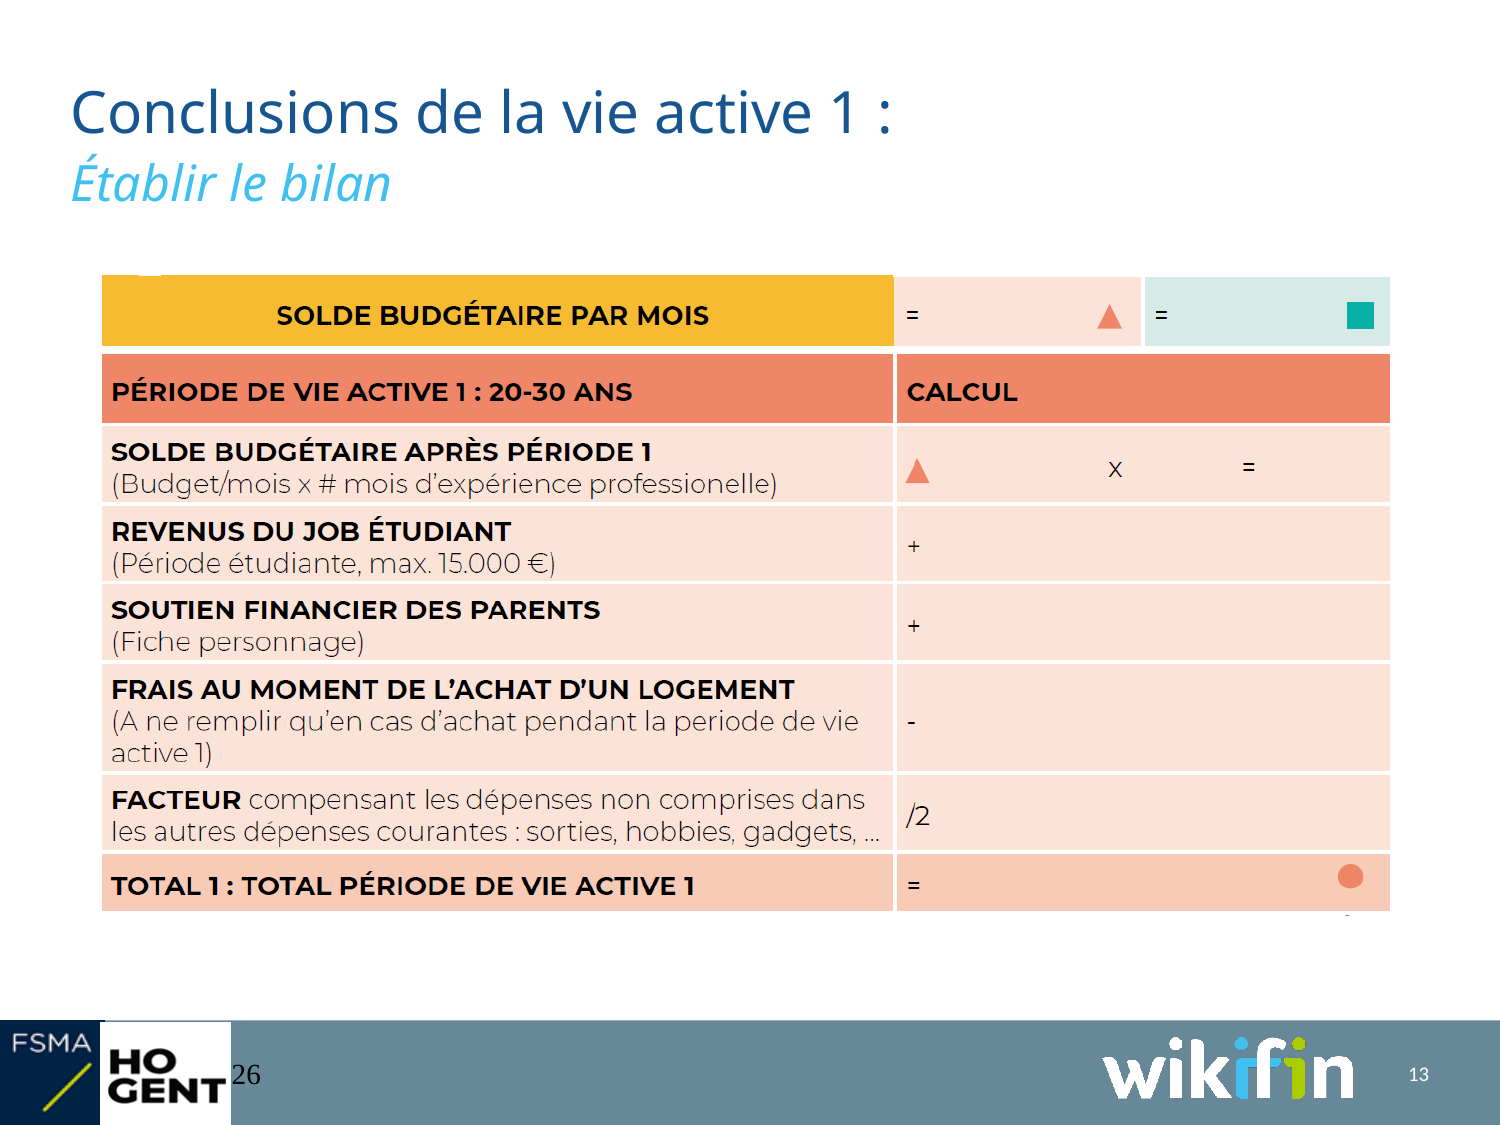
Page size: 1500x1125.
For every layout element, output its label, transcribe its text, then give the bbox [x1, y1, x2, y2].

title Conclusions de la vie active 1 : Établir le bilan [70, 78, 1425, 220]
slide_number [228, 1020, 396, 1125]
slide_number 13 [1355, 1020, 1430, 1125]
picture [97, 266, 1398, 916]
picture [1102, 1037, 1353, 1099]
picture [0, 1020, 231, 1125]
